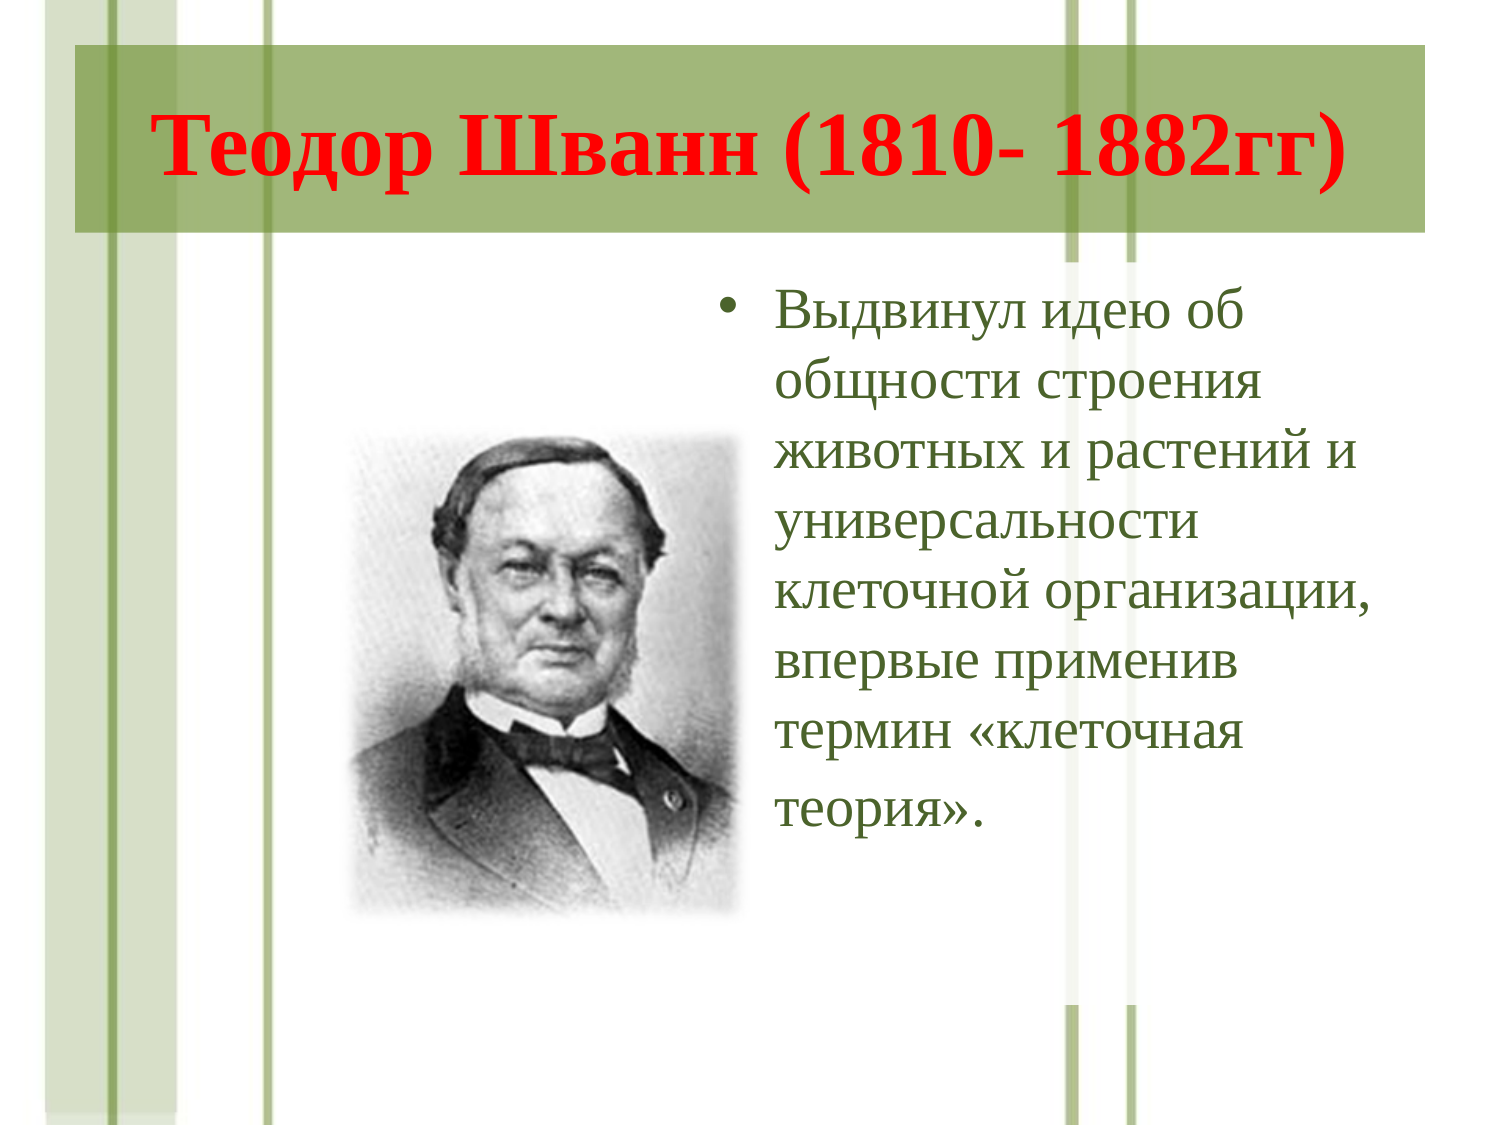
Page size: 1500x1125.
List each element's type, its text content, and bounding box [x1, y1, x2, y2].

list Выдвинул идею об общности строения животных и растений и универсальности клеточной организации, впервые применив термин «клеточная теория». [702, 262, 1426, 1006]
picture [0, 0, 1500, 1125]
title Теодор Шванн (1810- 1882гг) [74, 44, 1426, 233]
